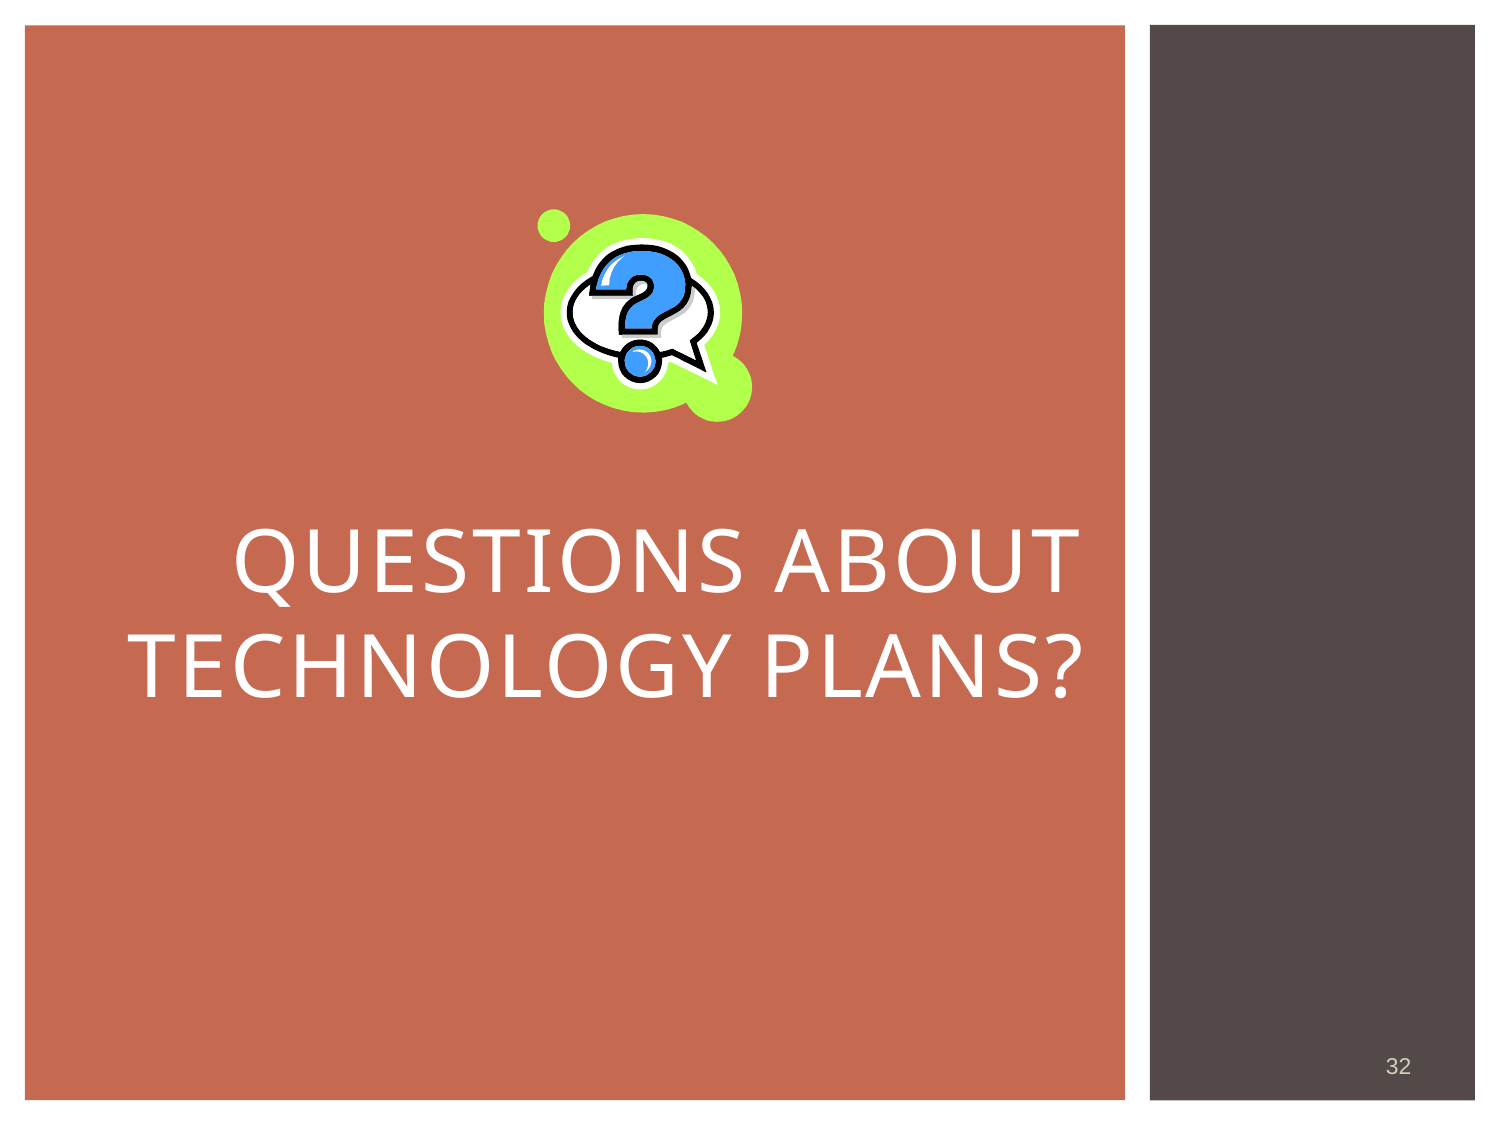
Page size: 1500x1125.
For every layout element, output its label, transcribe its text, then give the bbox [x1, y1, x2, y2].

picture [537, 208, 753, 423]
slide_number 32 [1349, 1041, 1448, 1089]
title QUESTIONS ABOUT TECHNOLOGY PLANS? [62, 474, 1100, 745]
